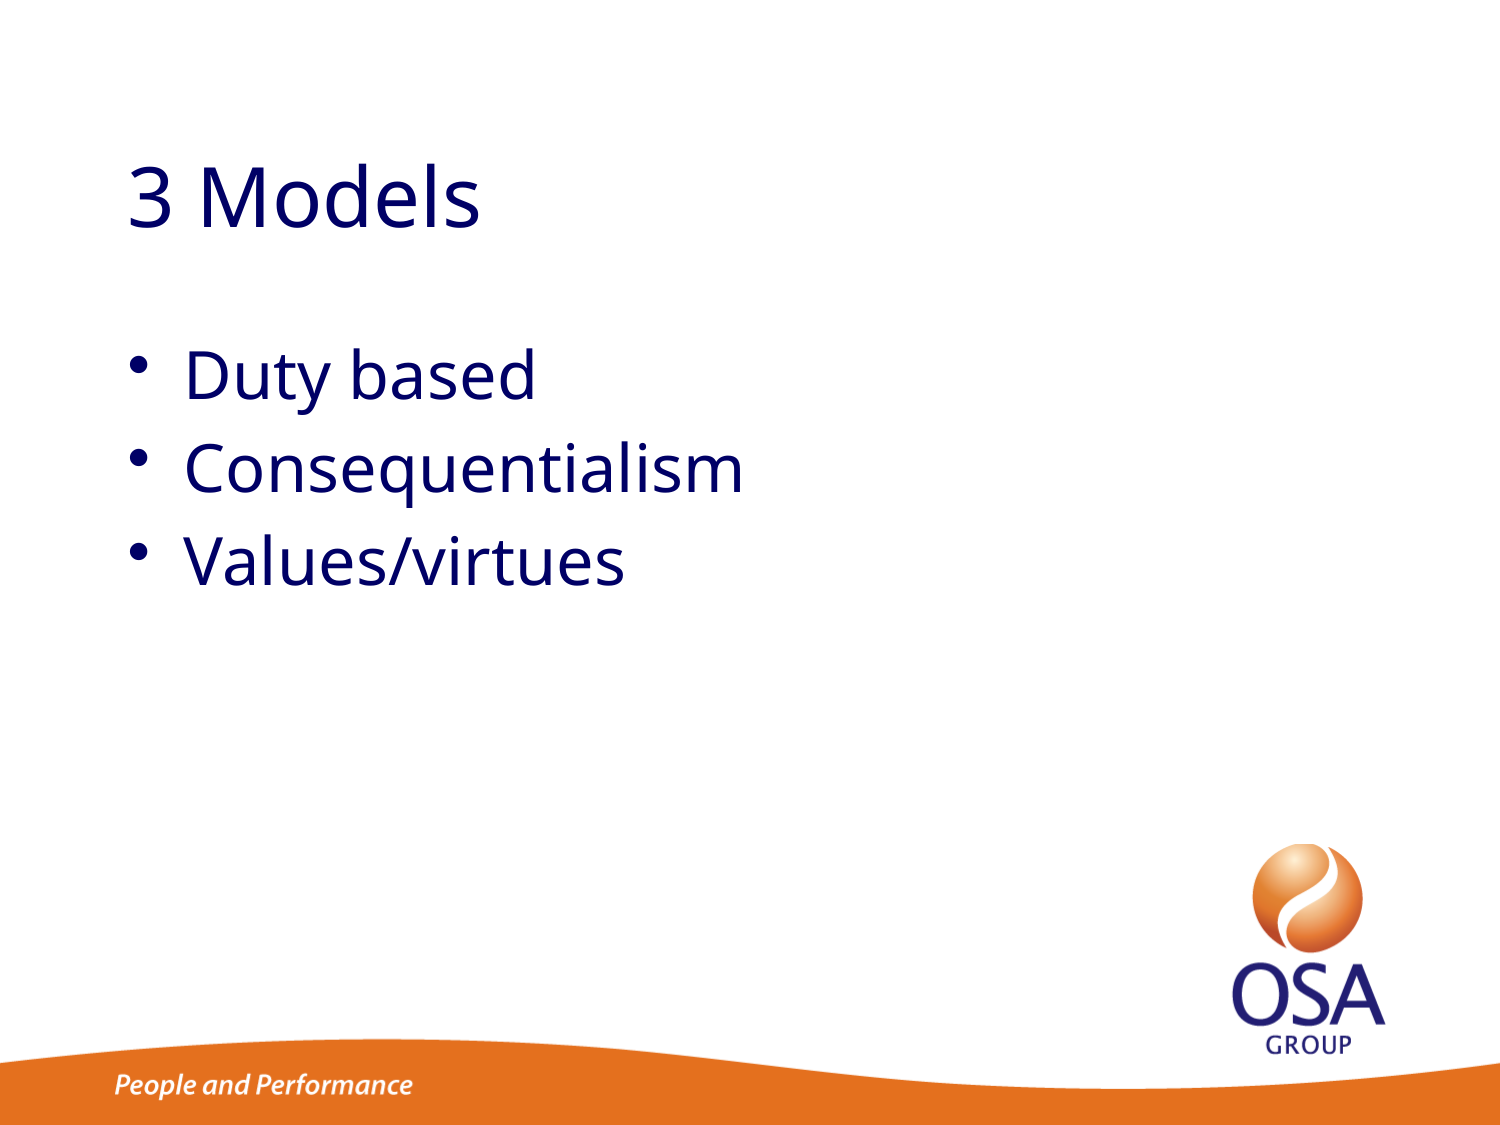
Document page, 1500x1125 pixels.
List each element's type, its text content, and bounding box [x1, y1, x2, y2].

picture [0, 844, 1500, 1125]
title 3 Models [112, 99, 1388, 288]
list Duty based Consequentialism Values/virtues [112, 324, 1388, 1001]
